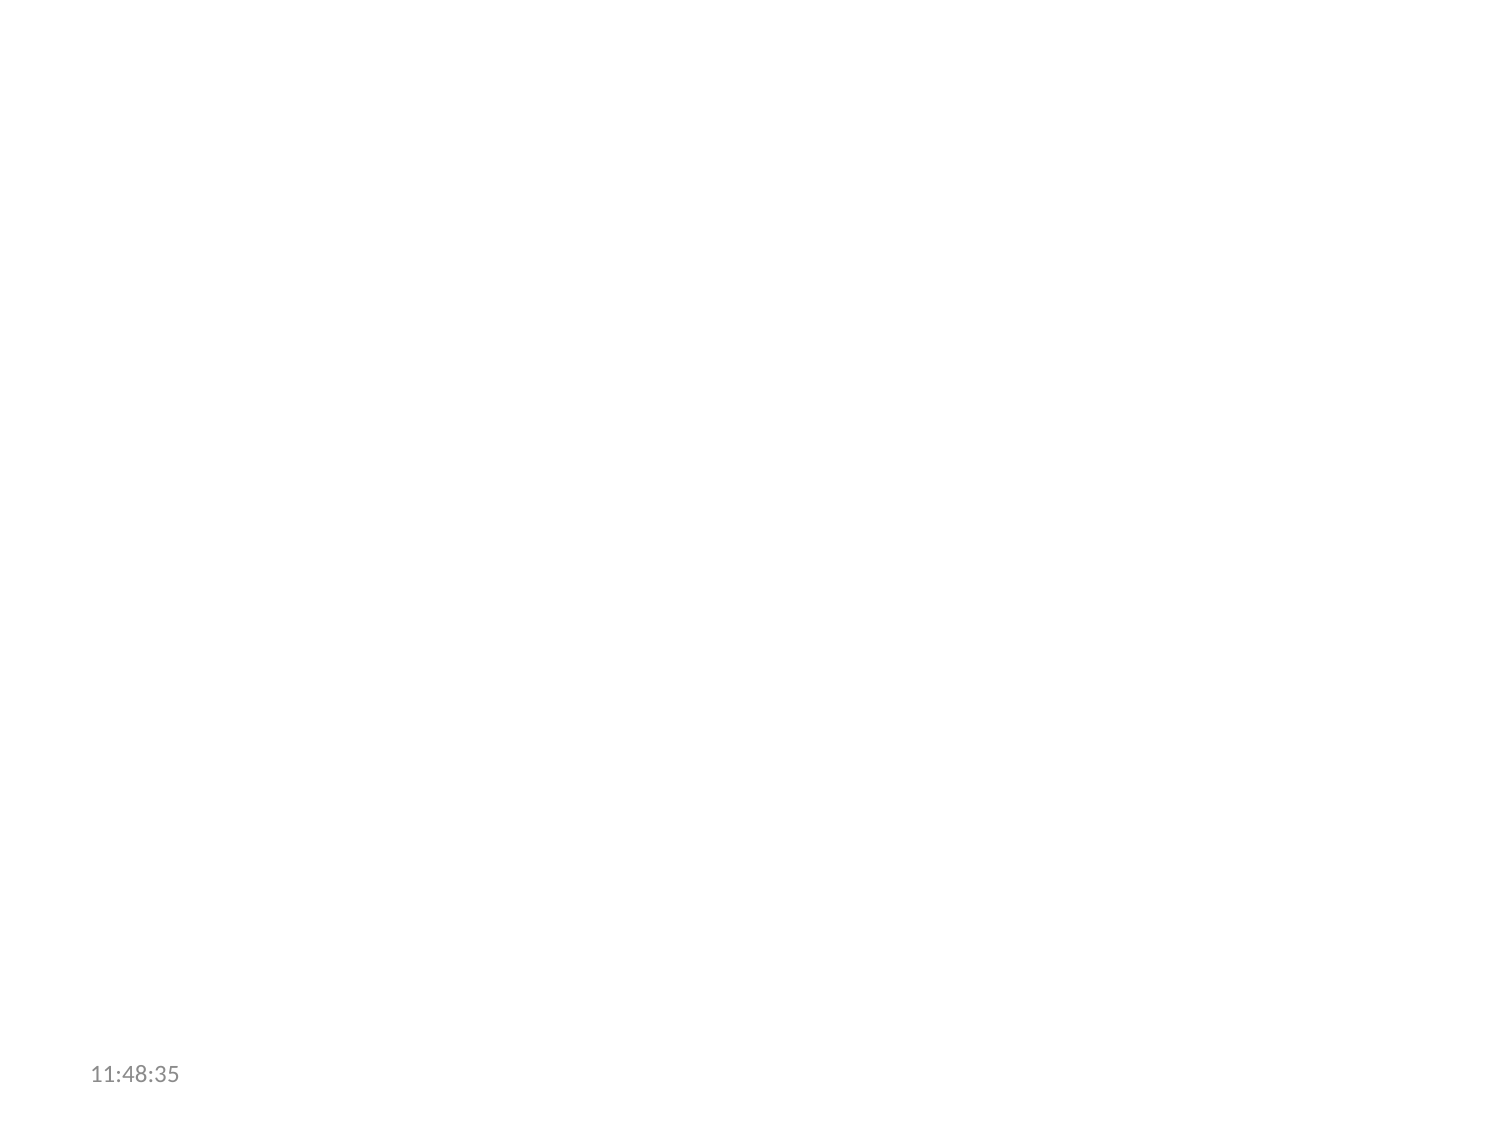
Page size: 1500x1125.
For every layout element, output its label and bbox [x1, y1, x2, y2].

slide_number [75, 1042, 425, 1103]
